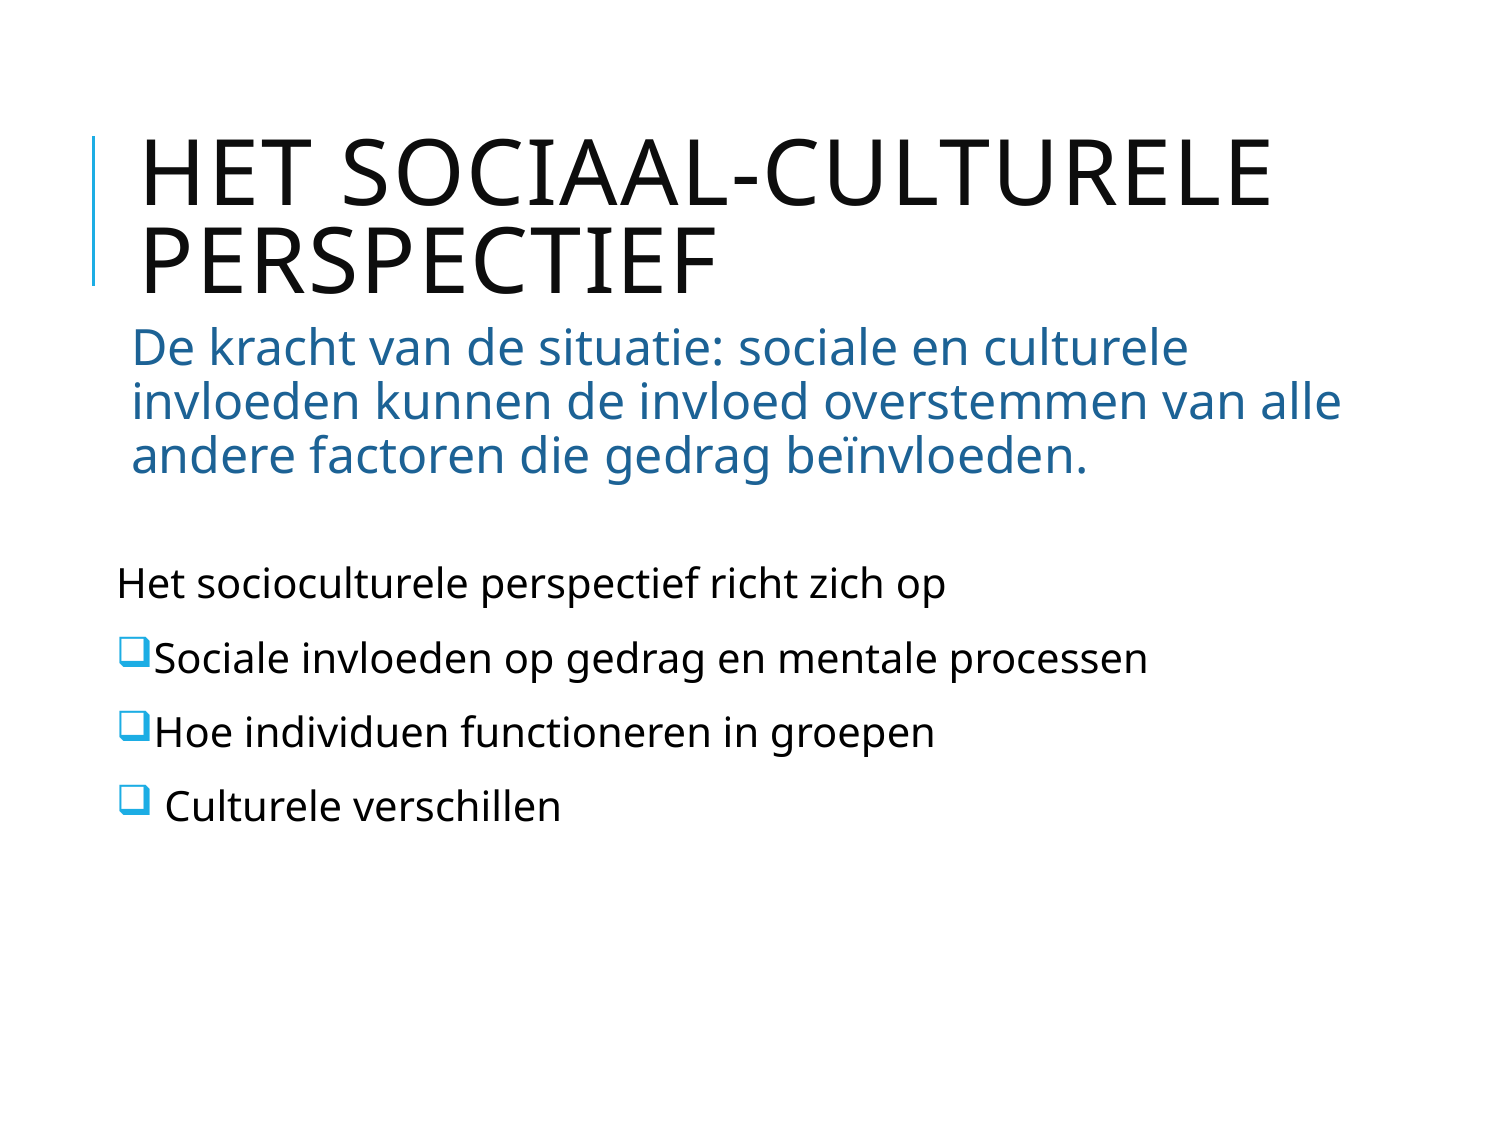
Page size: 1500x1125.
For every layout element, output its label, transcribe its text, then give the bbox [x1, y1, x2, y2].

title Het Sociaal-culturele perspectief [123, 96, 1322, 314]
list De kracht van de situatie: sociale en culturele invloeden kunnen de invloed overstemmen van alle andere factoren die gedrag beïnvloeden. Het socioculturele perspectief richt zich op Sociale invloeden op gedrag en mentale processen Hoe individuen functioneren in groepen Culturele verschillen [108, 314, 1353, 1012]
